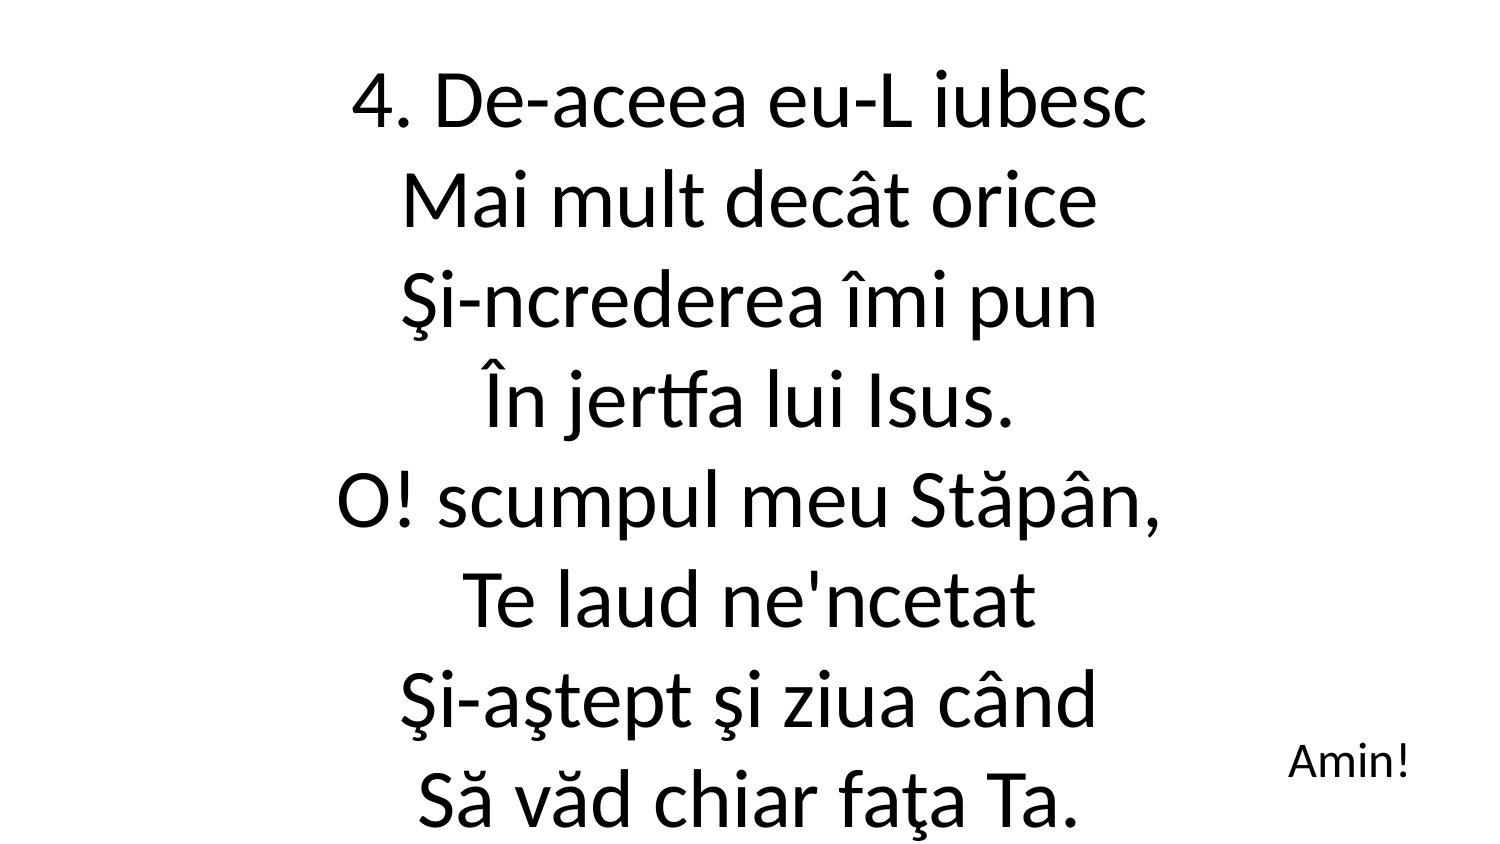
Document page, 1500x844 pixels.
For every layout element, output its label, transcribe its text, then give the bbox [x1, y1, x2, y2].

text_box 4. De-aceea eu-L iubesc Mai mult decât orice Şi-ncrederea îmi pun În jertfa lui Isus. O! scumpul meu Stăpân, Te laud ne'ncetat Şi-aştept şi ziua când Să văd chiar faţa Ta. [321, 0, 1179, 844]
text_box Amin! [1273, 674, 1427, 795]
